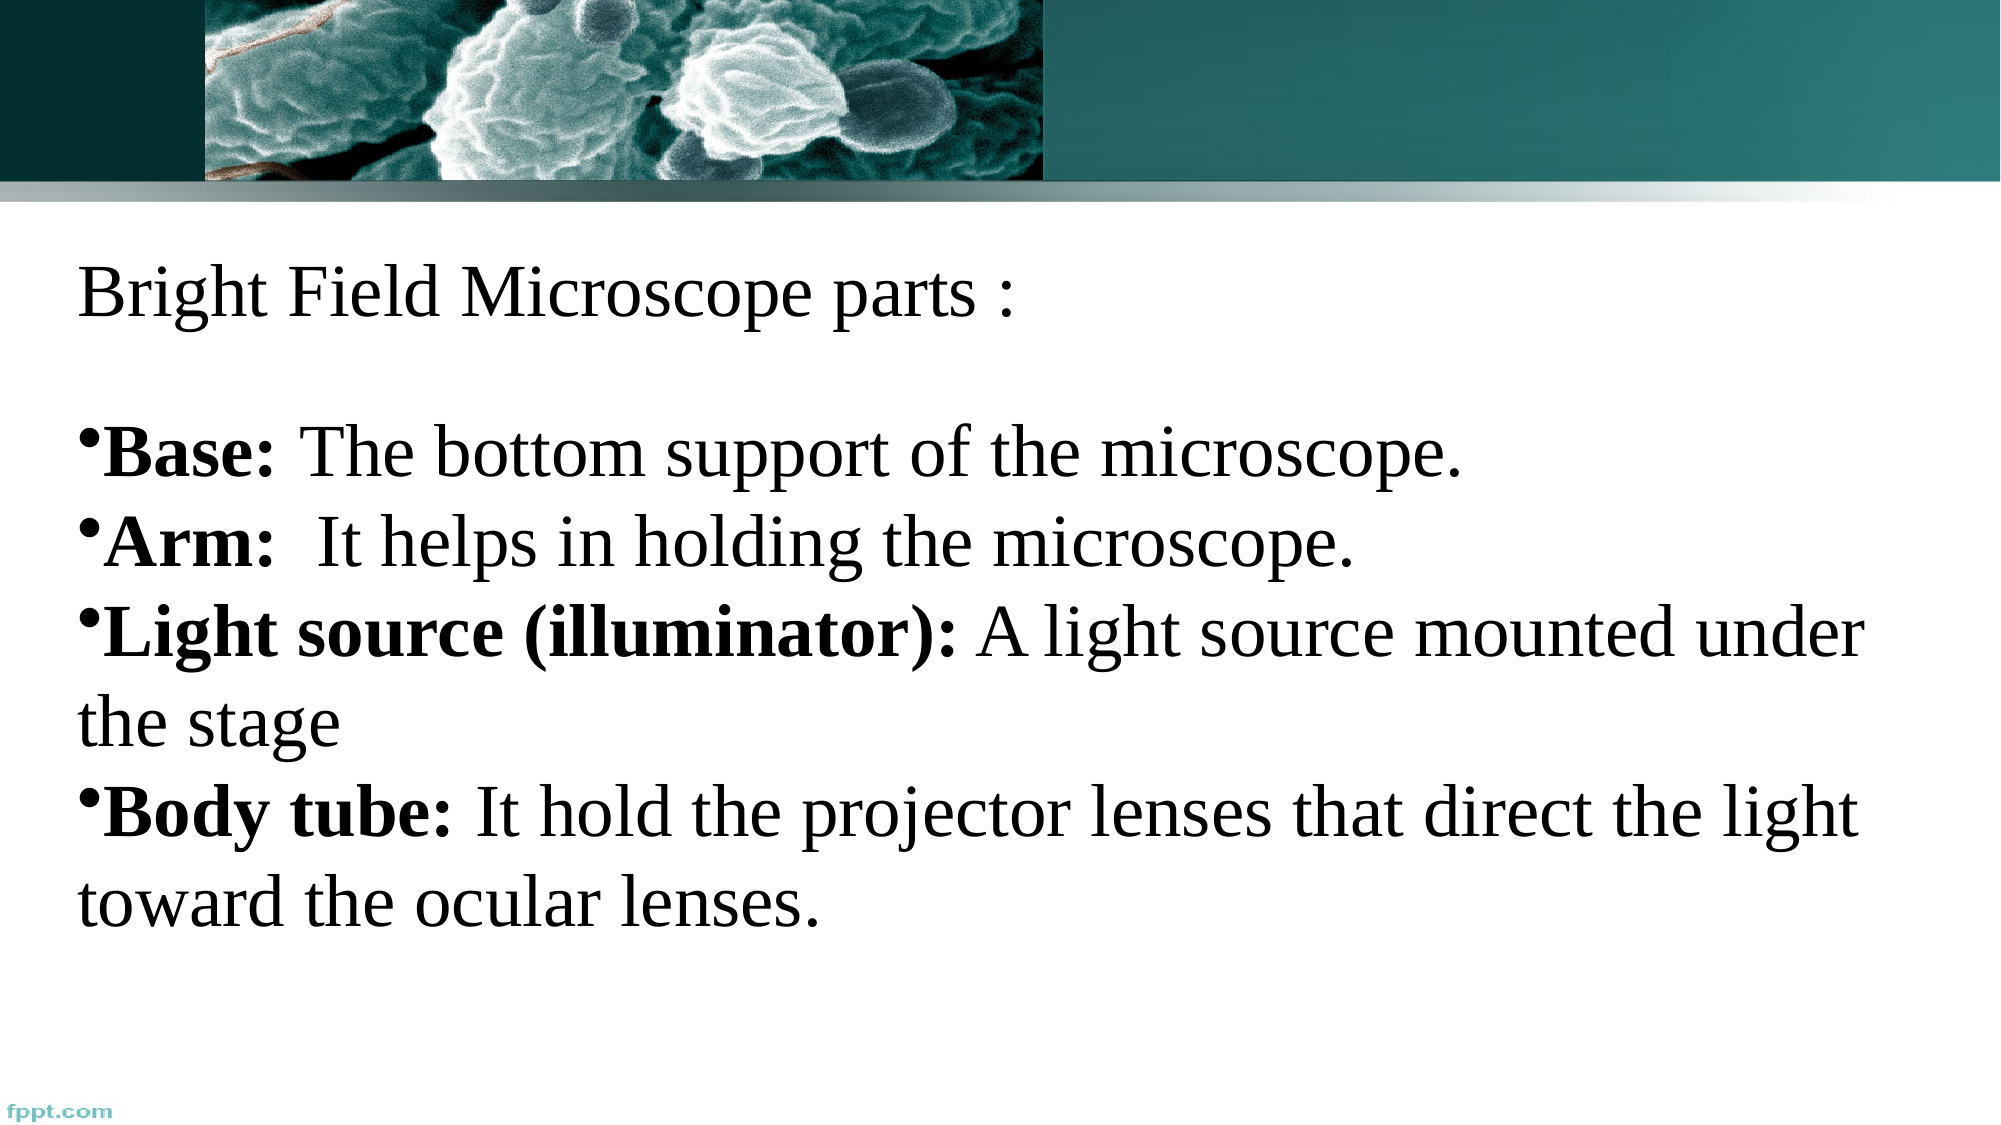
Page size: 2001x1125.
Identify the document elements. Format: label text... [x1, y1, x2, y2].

text_box Bright Field Microscope parts : Base: The bottom support of the microscope. Arm: It helps in holding the microscope. Light source (illuminator): A light source mounted under the stage Body tube: It hold the projector lenses that direct the light toward the ocular lenses. [62, 234, 1961, 1125]
text_box [121, 190, 2000, 768]
picture [0, 0, 2001, 1125]
